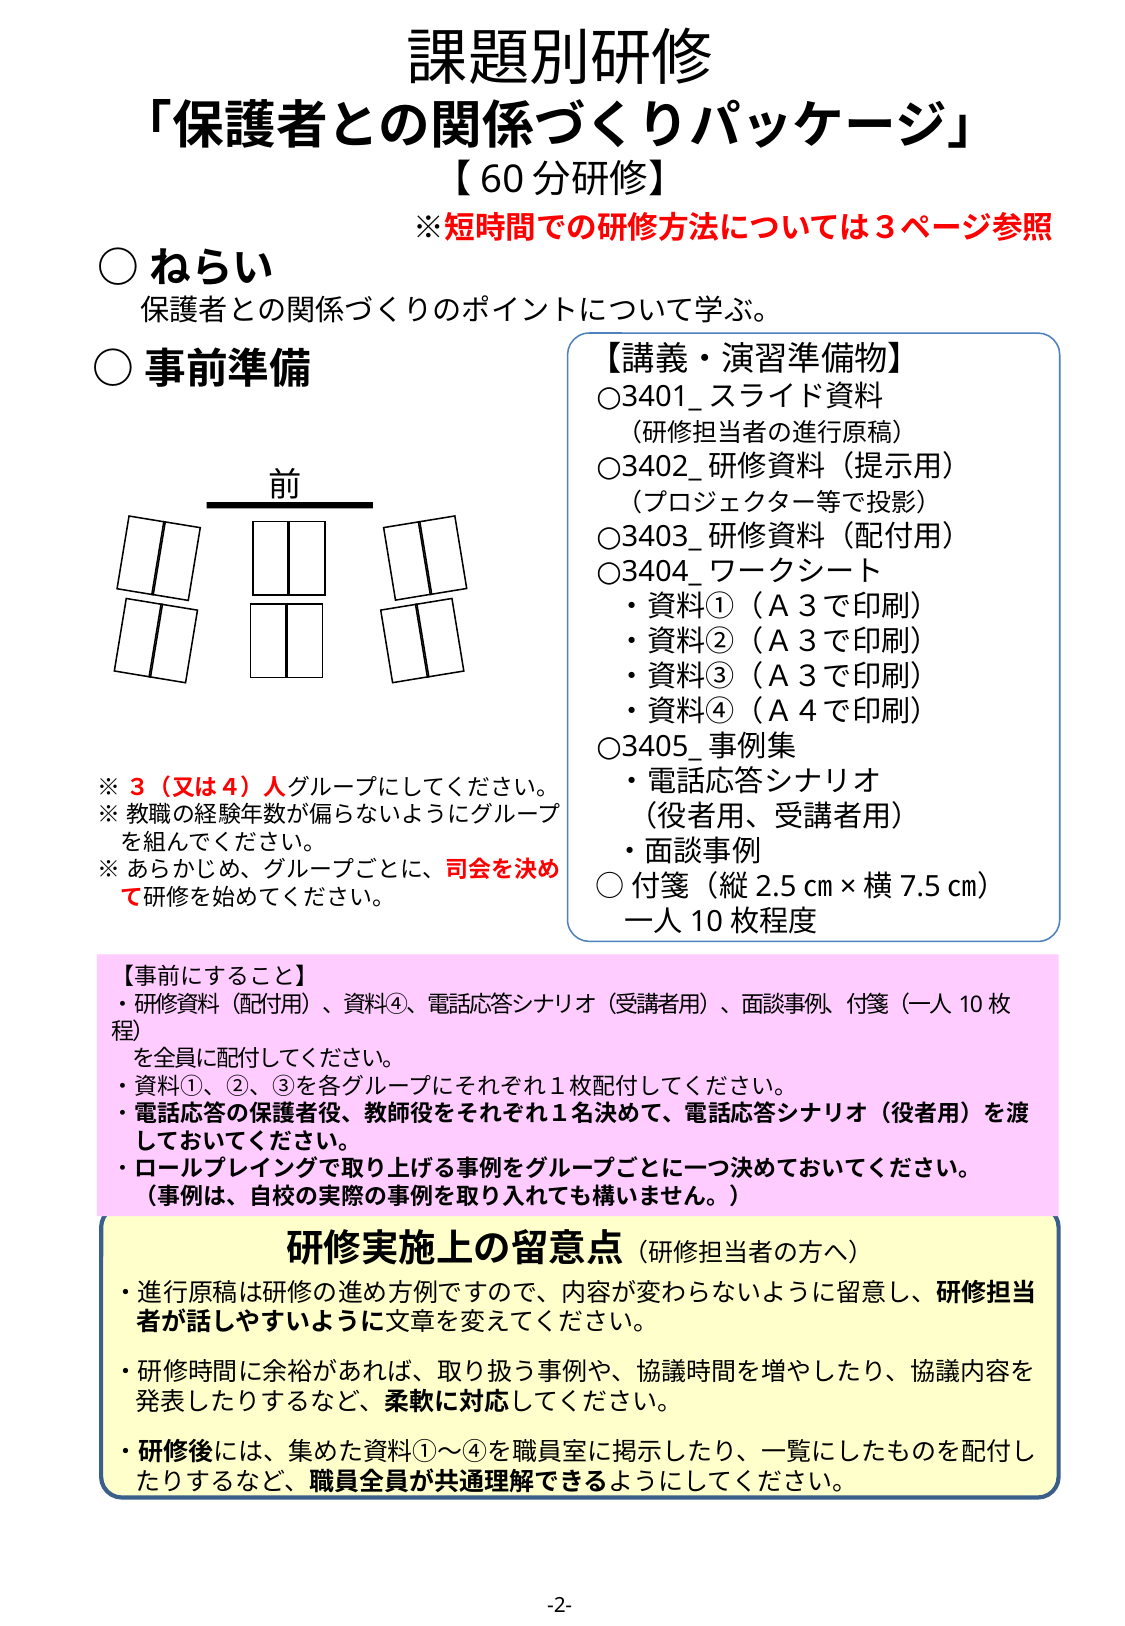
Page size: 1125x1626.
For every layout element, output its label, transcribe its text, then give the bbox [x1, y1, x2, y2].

text_box 【講義・演習準備物】 ○3401_スライド資料 （研修担当者の進行原稿） ○3402_研修資料（提示用） （プロジェクター等で投影） ○3403_研修資料（配付用） ○3404_ワークシート ・資料①（Ａ３で印刷） ・資料②（Ａ３で印刷） ・資料③（Ａ３で印刷） ・資料④（Ａ４で印刷） ○3405_事例集 ・電話応答シナリオ （役者用、受講者用） ・面談事例 ○付箋（縦2.5㎝×横7.5㎝） 一人10枚程度 [565, 330, 1062, 944]
text_box 保護者との関係づくりのポイントについて学ぶ。 [125, 283, 1095, 334]
text_box 【事前にすること】 ・研修資料（配付用）、資料④、電話応答シナリオ（受講者用）、面談事例、付箋（一人10枚程） を全員に配付してください。 ・資料①、②、③を各グループにそれぞれ１枚配付してください。 ・電話応答の保護者役、教師役をそれぞれ１名決めて、電話応答シナリオ（役者用）を渡 しておいてください。 ・ロールプレイングで取り上げる事例をグループごとに一つ決めておいてください。 （事例は、自校の実際の事例を取り入れても構いません。） [96, 954, 1059, 1217]
text_box 研修実施上の留意点（研修担当者の方へ） ・進行原稿は研修の進め方例ですので、内容が変わらないように留意し、研修担当 者が話しやすいように文章を変えてください。 ・研修時間に余裕があれば、取り扱う事例や、協議時間を増やしたり、協議内容を 発表したりするなど、柔軟に対応してください。 ・研修後には、集めた資料①～④を職員室に掲示したり、一覧にしたものを配付し たりするなど、職員全員が共通理解できるようにしてください。 [99, 1217, 1061, 1500]
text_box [119, 455, 462, 678]
text_box ※３（又は４）人グループにしてください。 ※教職の経験年数が偏らないようにグループ を組んでください。 ※あらかじめ、グループごとに、司会を決め て研修を始めてください。 [82, 765, 621, 918]
text_box -2- [532, 1584, 588, 1625]
title 課題別研修 「保護者との関係づくりパッケージ」 【60分研修】 ※短時間での研修方法については３ページ参照 [34, 9, 1086, 255]
text_box ○事前準備 [77, 334, 326, 399]
text_box ○ねらい [82, 233, 306, 299]
